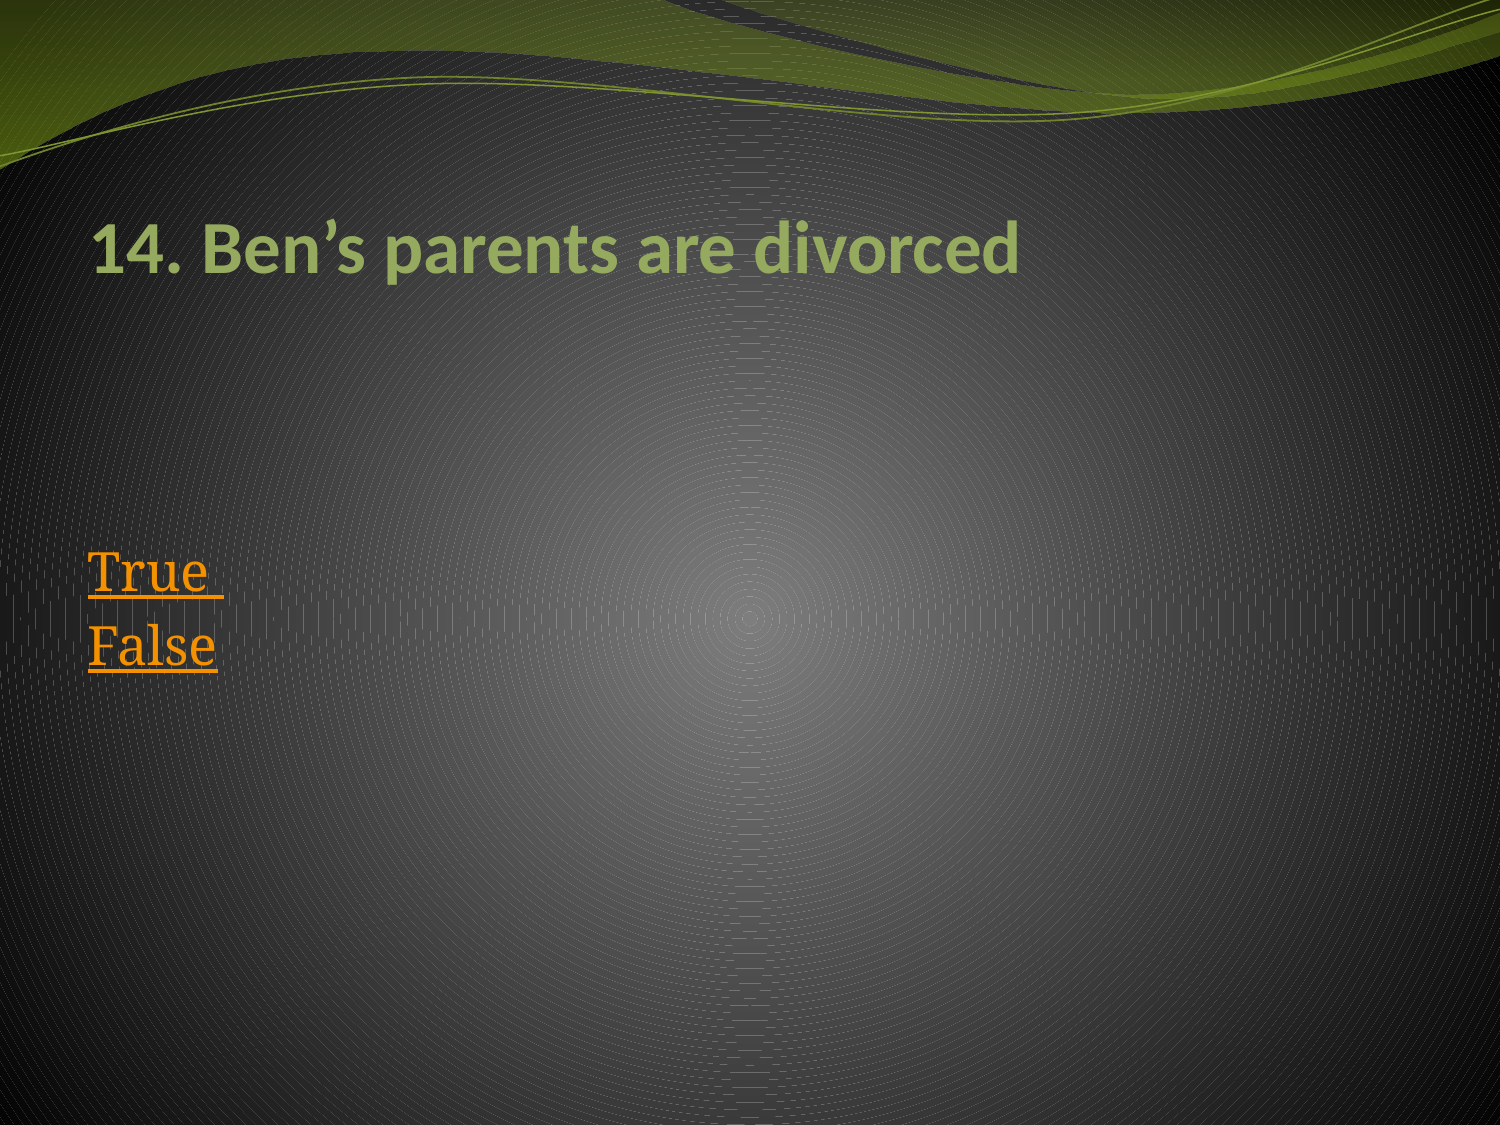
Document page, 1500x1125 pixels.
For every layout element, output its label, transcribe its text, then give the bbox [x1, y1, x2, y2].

subtitle True False [87, 529, 1376, 818]
title 14. Ben’s parents are divorced [88, 196, 1377, 289]
